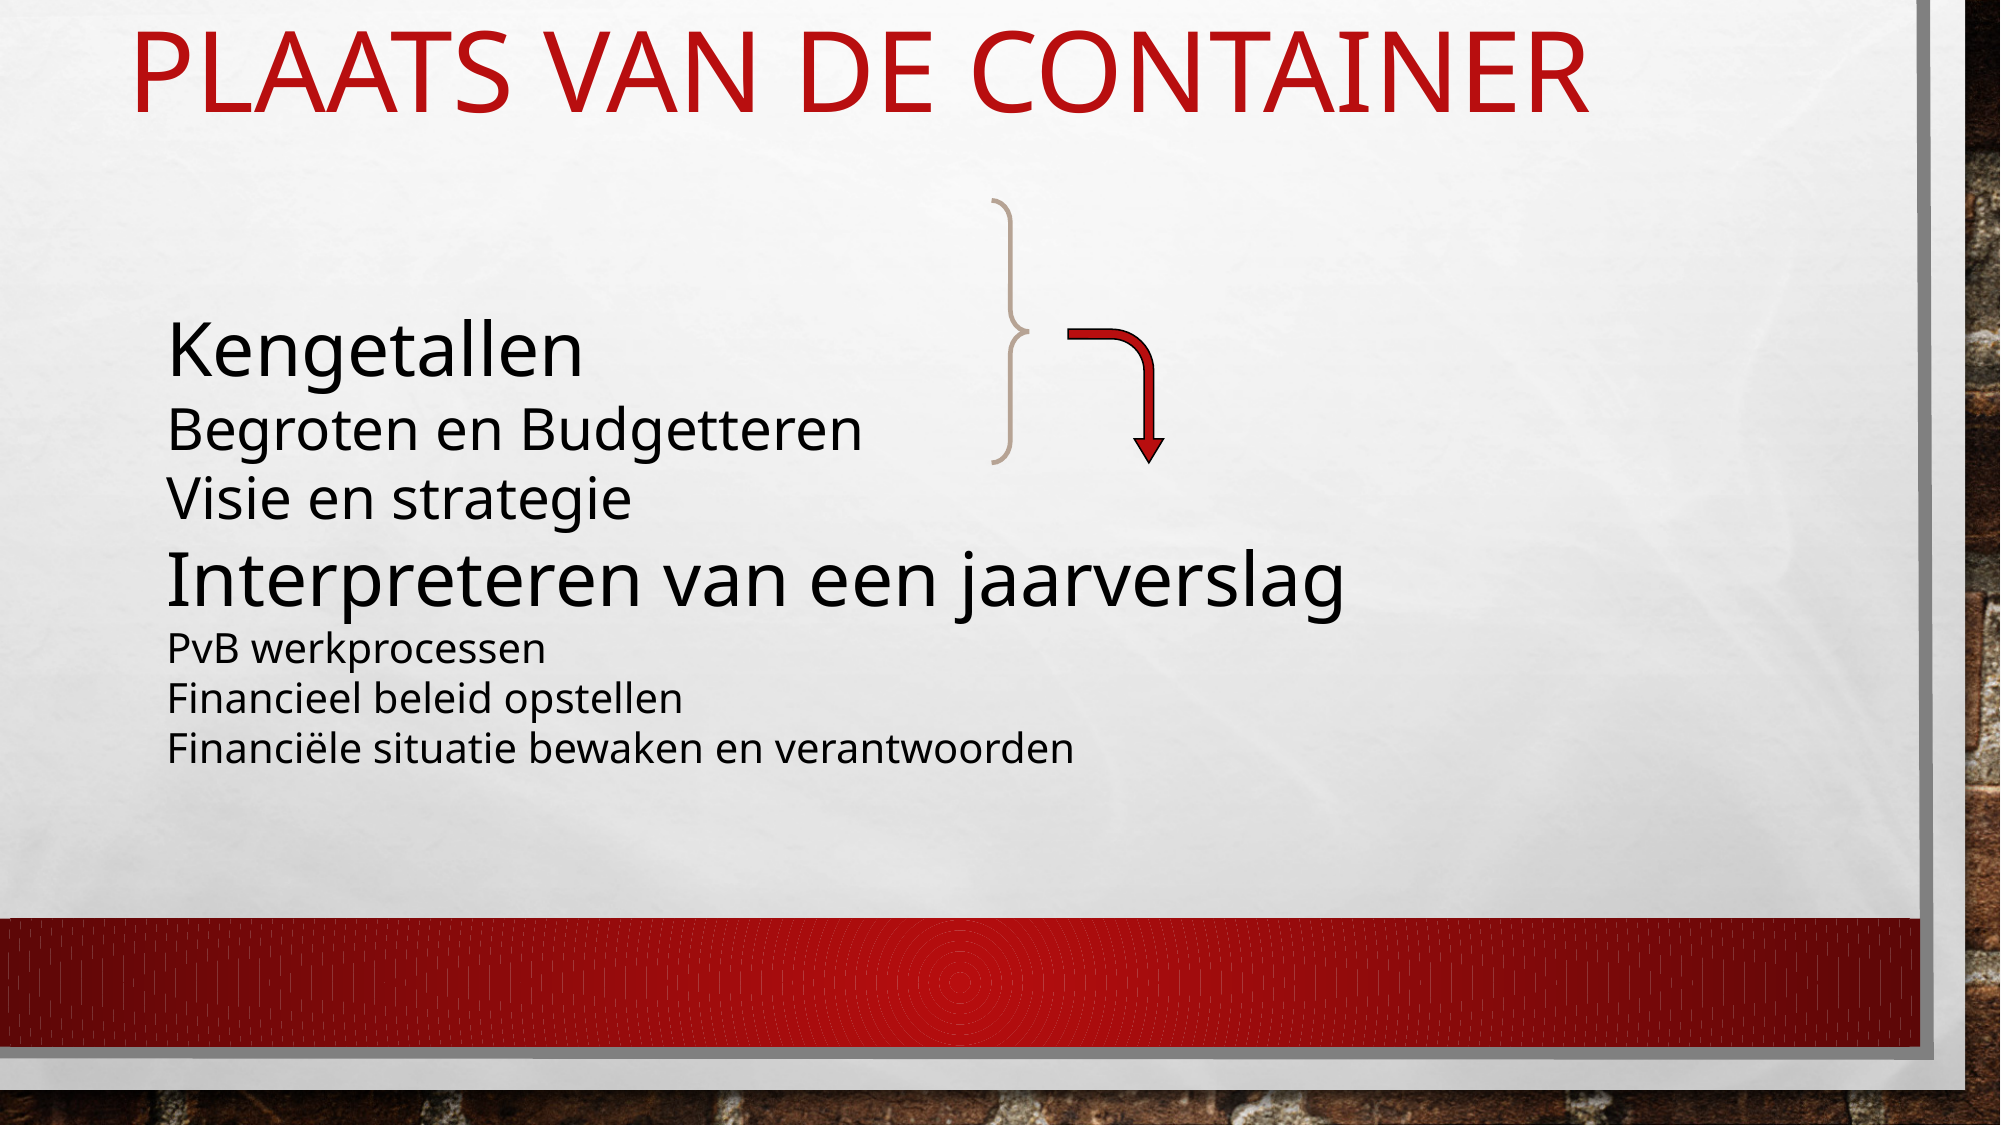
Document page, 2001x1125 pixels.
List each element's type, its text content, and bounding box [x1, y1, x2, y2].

text_box [1068, 329, 1164, 463]
list Kengetallen Begroten en Budgetteren Visie en strategie Interpreteren van een jaarverslag PvB werkprocessen Financieel beleid opstellen Financiële situatie bewaken en verantwoorden [151, 151, 1690, 922]
text_box [991, 200, 1030, 463]
picture [0, 0, 2000, 1125]
title Plaats van de container [112, 0, 1776, 152]
